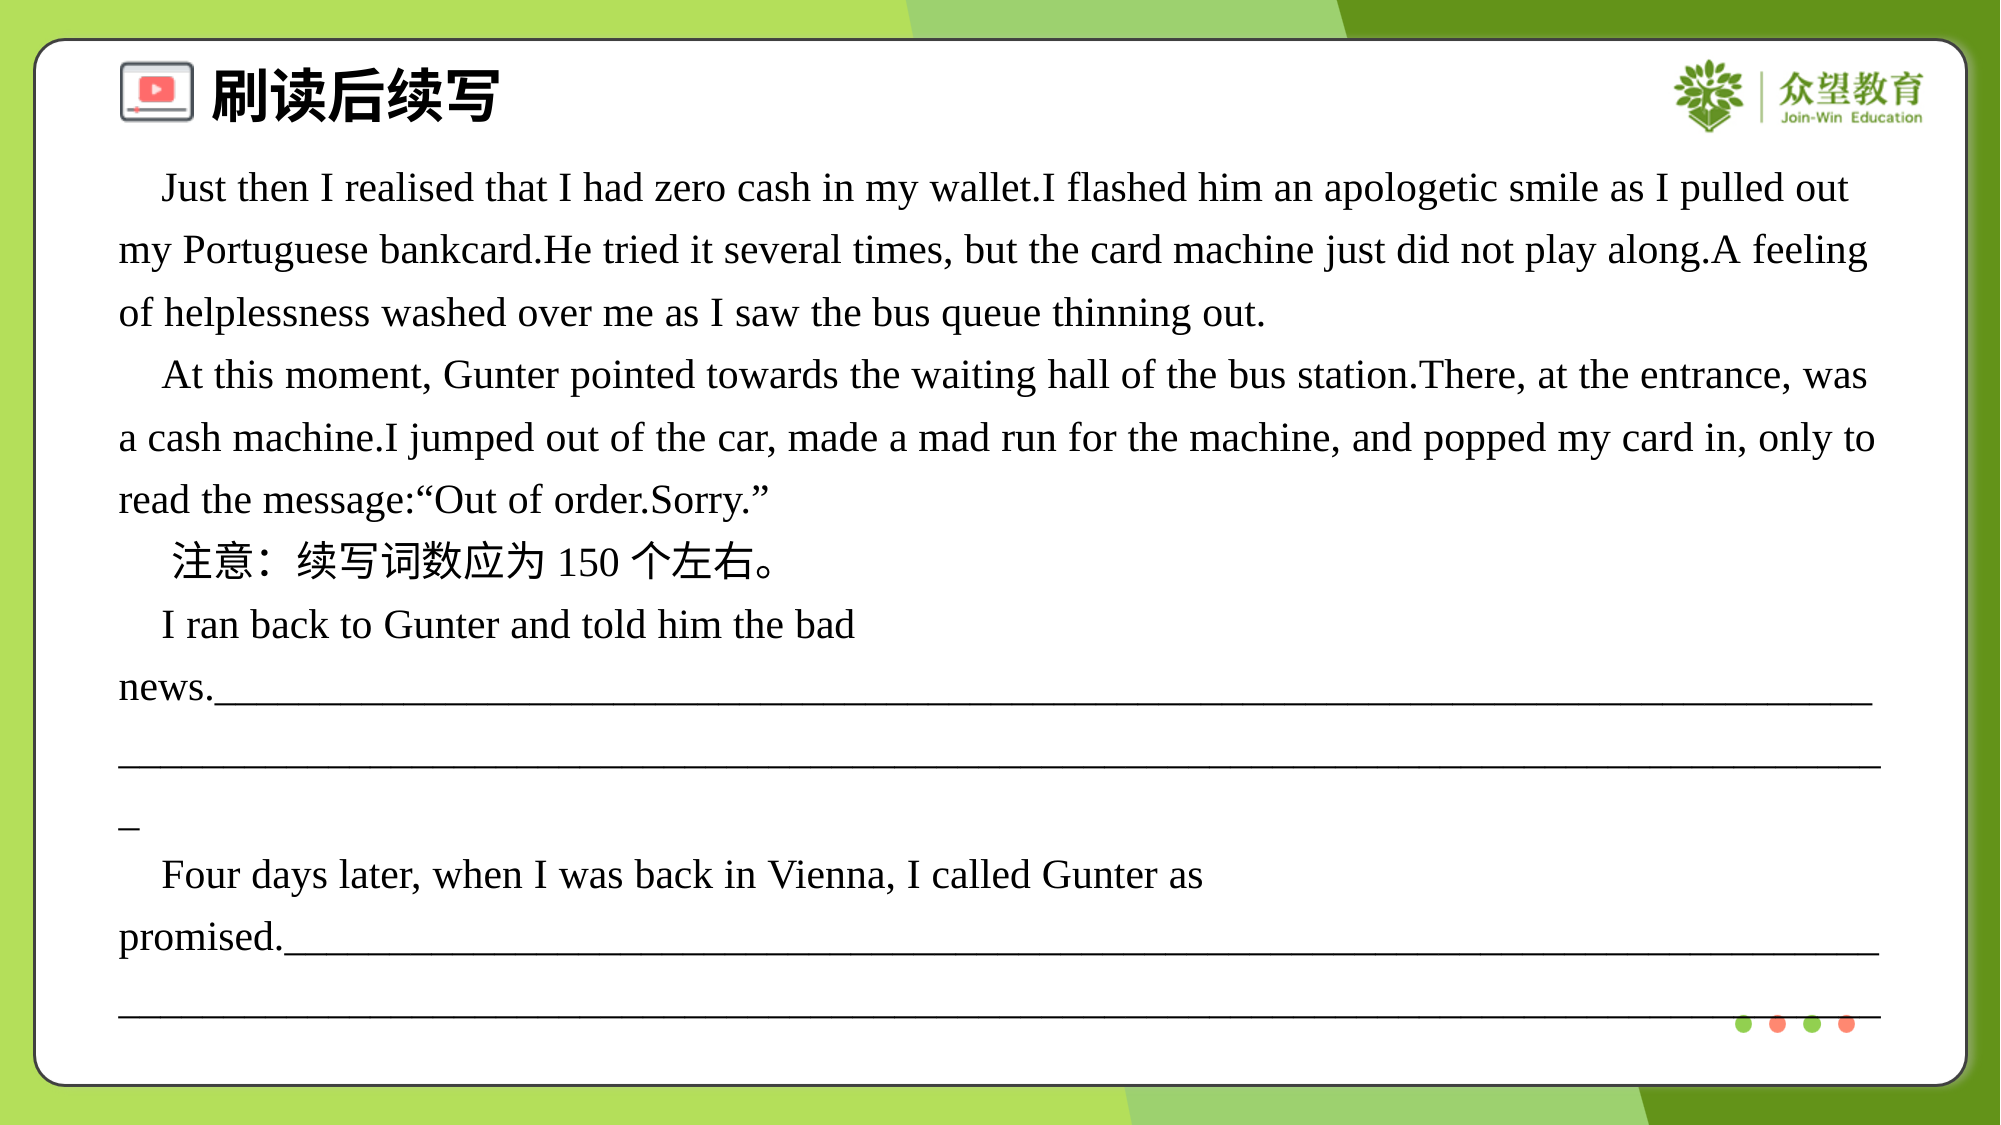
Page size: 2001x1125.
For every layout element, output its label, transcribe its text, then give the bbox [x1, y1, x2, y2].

text_box Just then I realised that I had zero cash in my wallet.I flashed him an apologetic smile as I pulled out my Portuguese bankcard.He tried it several times, but the card machine just did not play along.A feeling of helplessness washed over me as I saw the bus queue thinning out. At this moment, Gunter pointed towards the waiting hall of the bus station.There, at the entrance, was a cash machine.I jumped out of the car, made a mad run for the machine, and popped my card in, only to read the message:“Out of order.Sorry.” 注意：续写词数应为150个左右。 I ran back to Gunter and told him the bad news.____________________________________________________________________________________________________________________________________________________________________ Four days later, when I was back in Vienna, I called Gunter as promised.________________________________________________________________________________________________________________________________________________________________ [118, 146, 1883, 829]
picture [0, 0, 2000, 1125]
